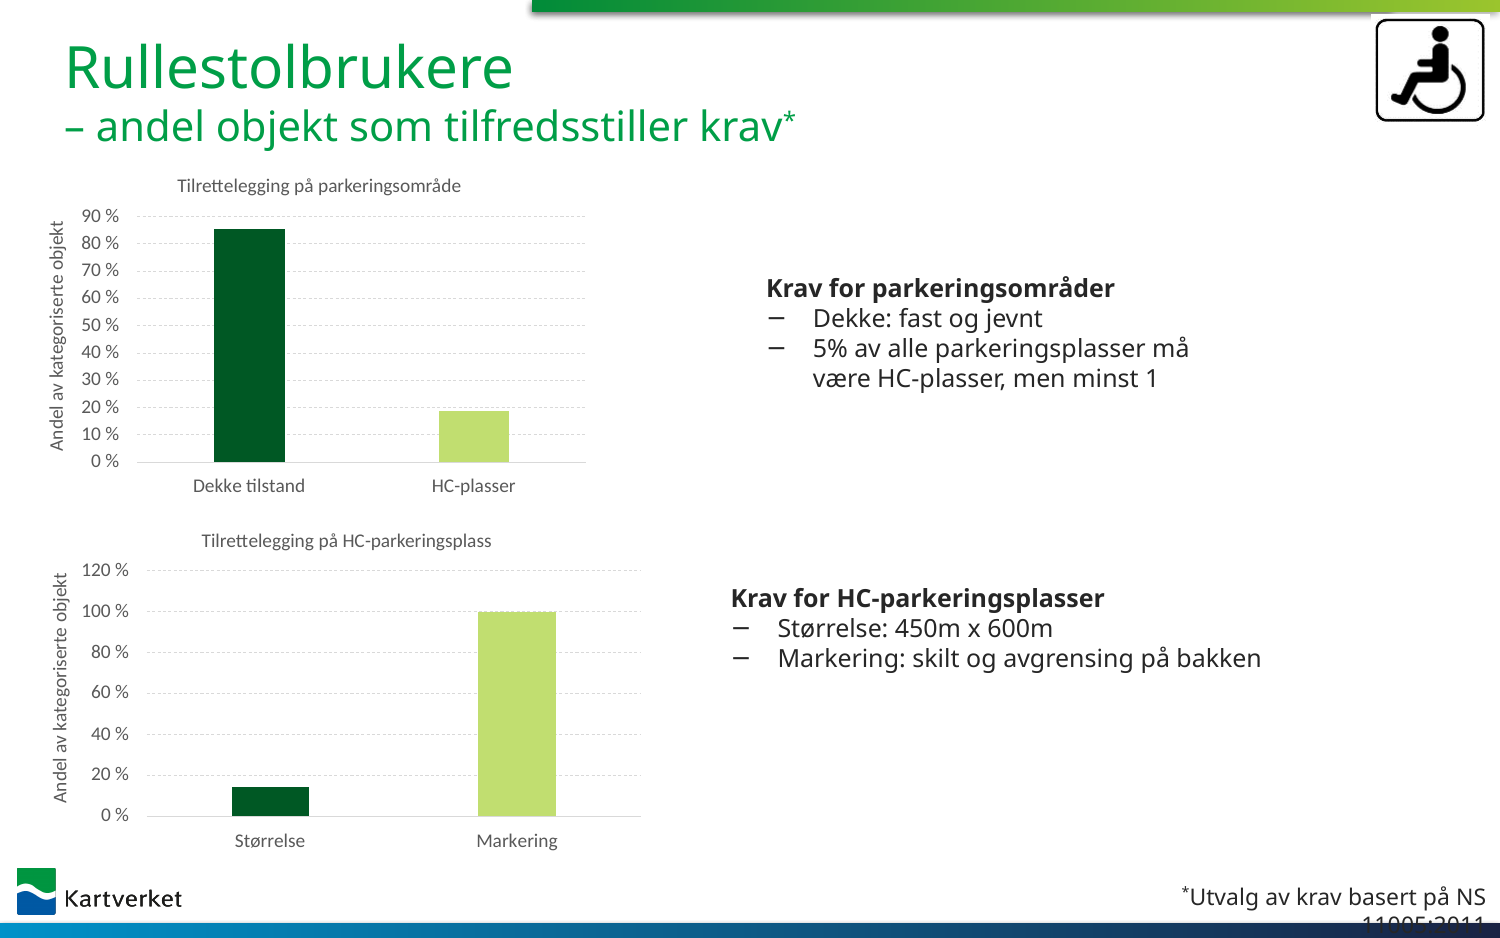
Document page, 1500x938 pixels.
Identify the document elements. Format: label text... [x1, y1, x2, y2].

text_box Rullestolbrukere – andel objekt som tilfredsstiller krav* [49, 23, 1431, 158]
text_box *Utvalg av krav basert på NS 11005:2011 [1068, 873, 1500, 938]
picture [41, 520, 652, 859]
picture [41, 166, 598, 505]
picture [1371, 13, 1491, 127]
text_box Krav for HC-parkeringsplasser Størrelse: 450m x 600m Markering: skilt og avgrensing på bakken [715, 574, 1278, 680]
text_box Krav for parkeringsområder Dekke: fast og jevnt 5% av alle parkeringsplasser må være HC-plasser, men minst 1 [751, 264, 1232, 400]
